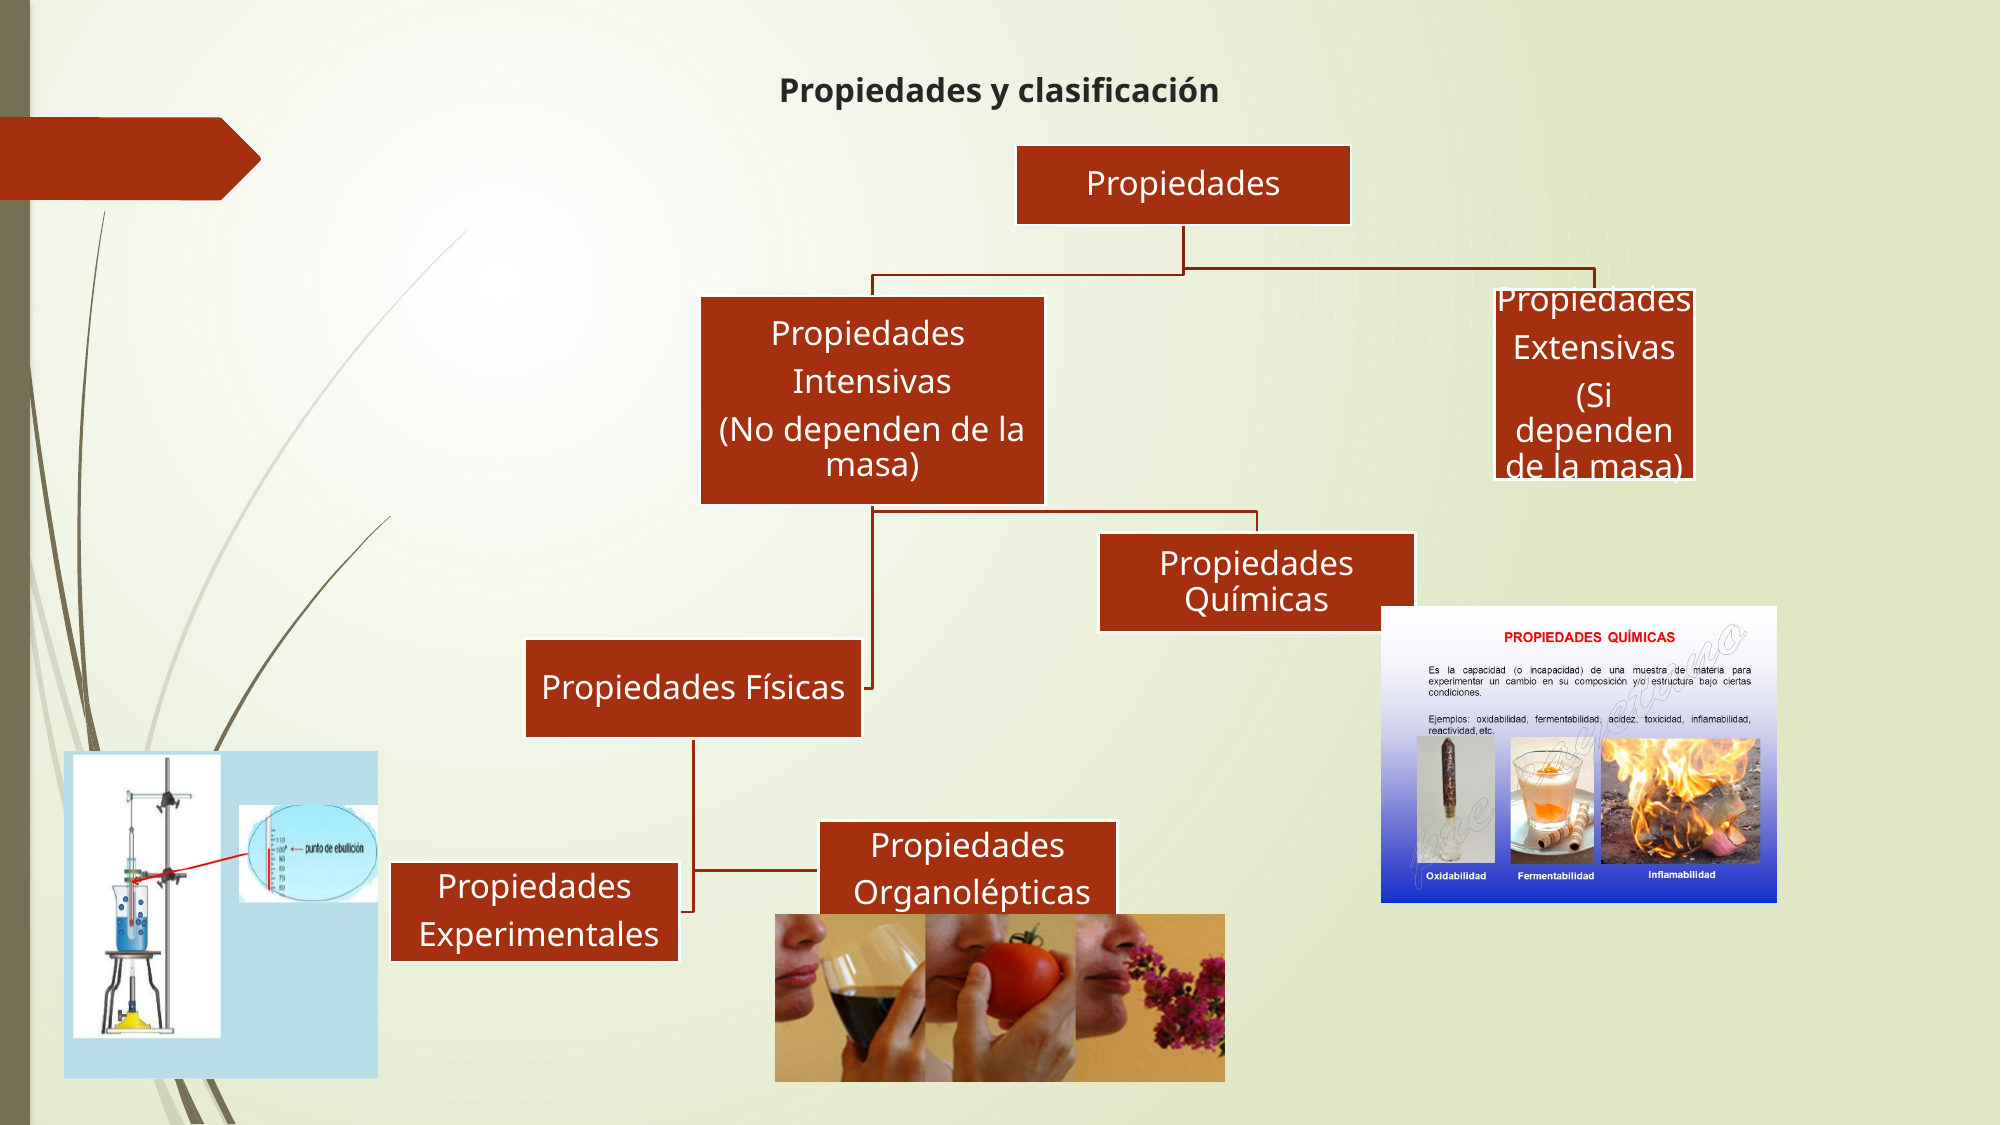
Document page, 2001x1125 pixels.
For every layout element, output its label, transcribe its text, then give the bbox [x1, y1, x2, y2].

picture [1381, 606, 1777, 903]
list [137, 144, 1863, 1045]
picture [63, 750, 379, 1079]
title Propiedades y clasificación [137, 59, 1863, 120]
picture [775, 914, 1225, 1082]
